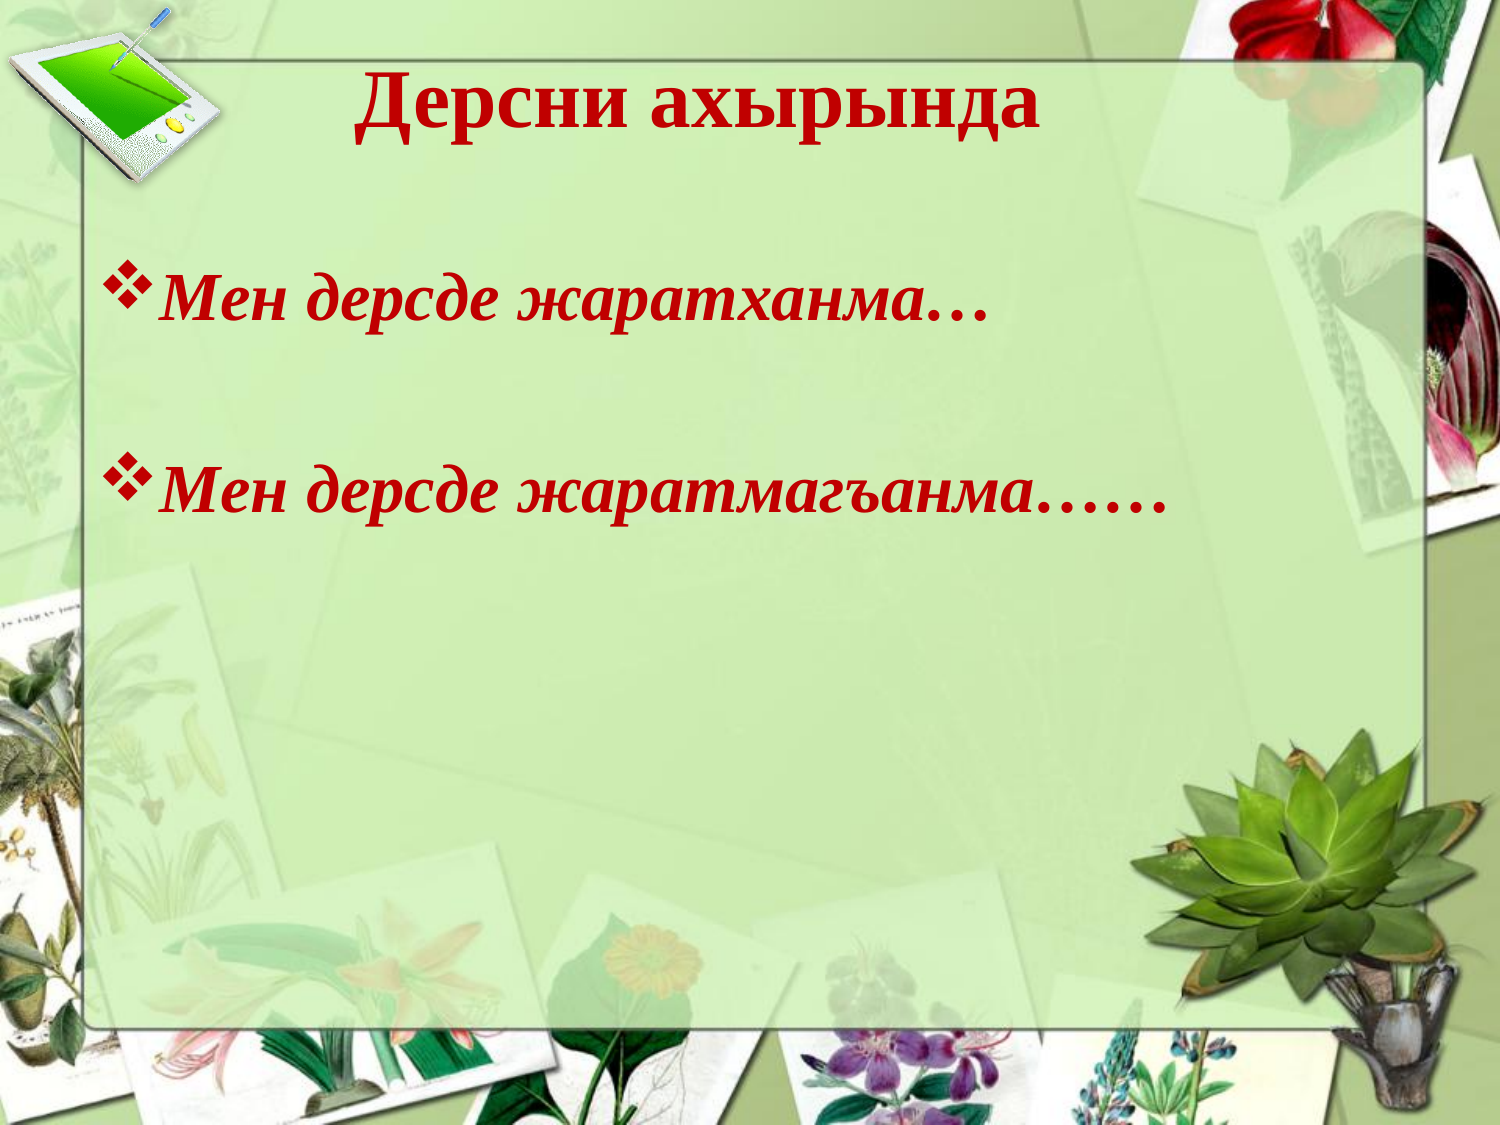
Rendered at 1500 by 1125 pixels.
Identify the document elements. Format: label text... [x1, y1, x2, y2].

title Дерсни ахырында [140, 0, 1257, 125]
picture [0, 0, 1500, 1125]
list Мен дерсде жаратханма… Мен дерсде жаратмагъанма…… [81, 125, 1395, 1071]
